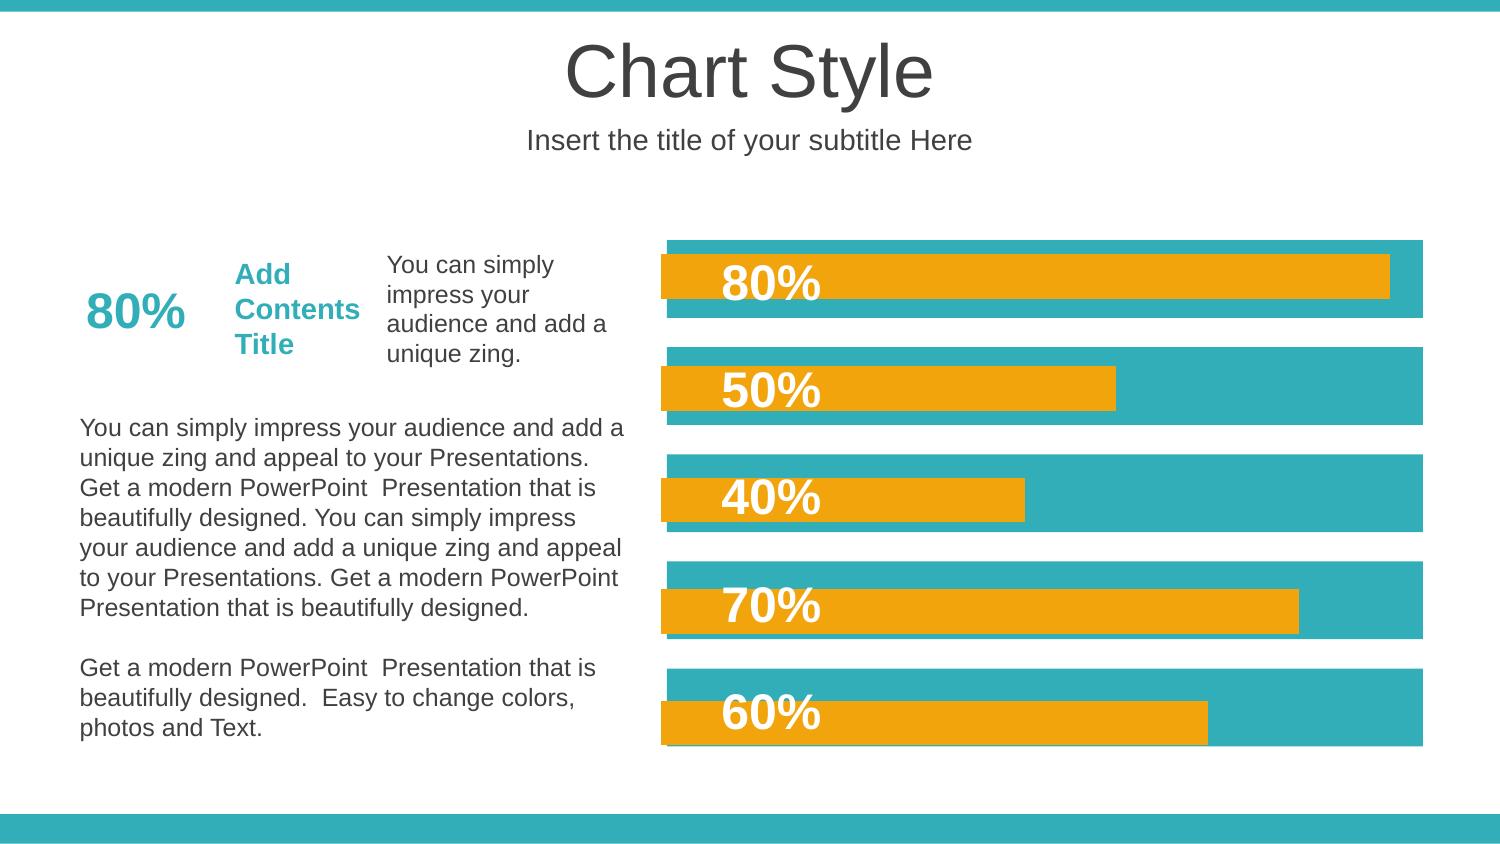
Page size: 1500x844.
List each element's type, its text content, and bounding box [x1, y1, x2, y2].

list Insert the title of your subtitle Here [0, 114, 1500, 162]
text_box 80% [64, 271, 207, 347]
text_box You can simply impress your audience and add a unique zing. [371, 240, 638, 376]
chart [643, 208, 1499, 791]
text_box You can simply impress your audience and add a unique zing and appeal to your Presentations. Get a modern PowerPoint Presentation that is beautifully designed. You can simply impress your audience and add a unique zing and appeal to your Presentations. Get a modern PowerPoint Presentation that is beautifully designed. Get a modern PowerPoint Presentation that is beautifully designed. Easy to change colors, photos and Text. [64, 404, 638, 749]
text_box Add Contents Title [219, 248, 371, 368]
list Chart Style [0, 20, 1500, 114]
